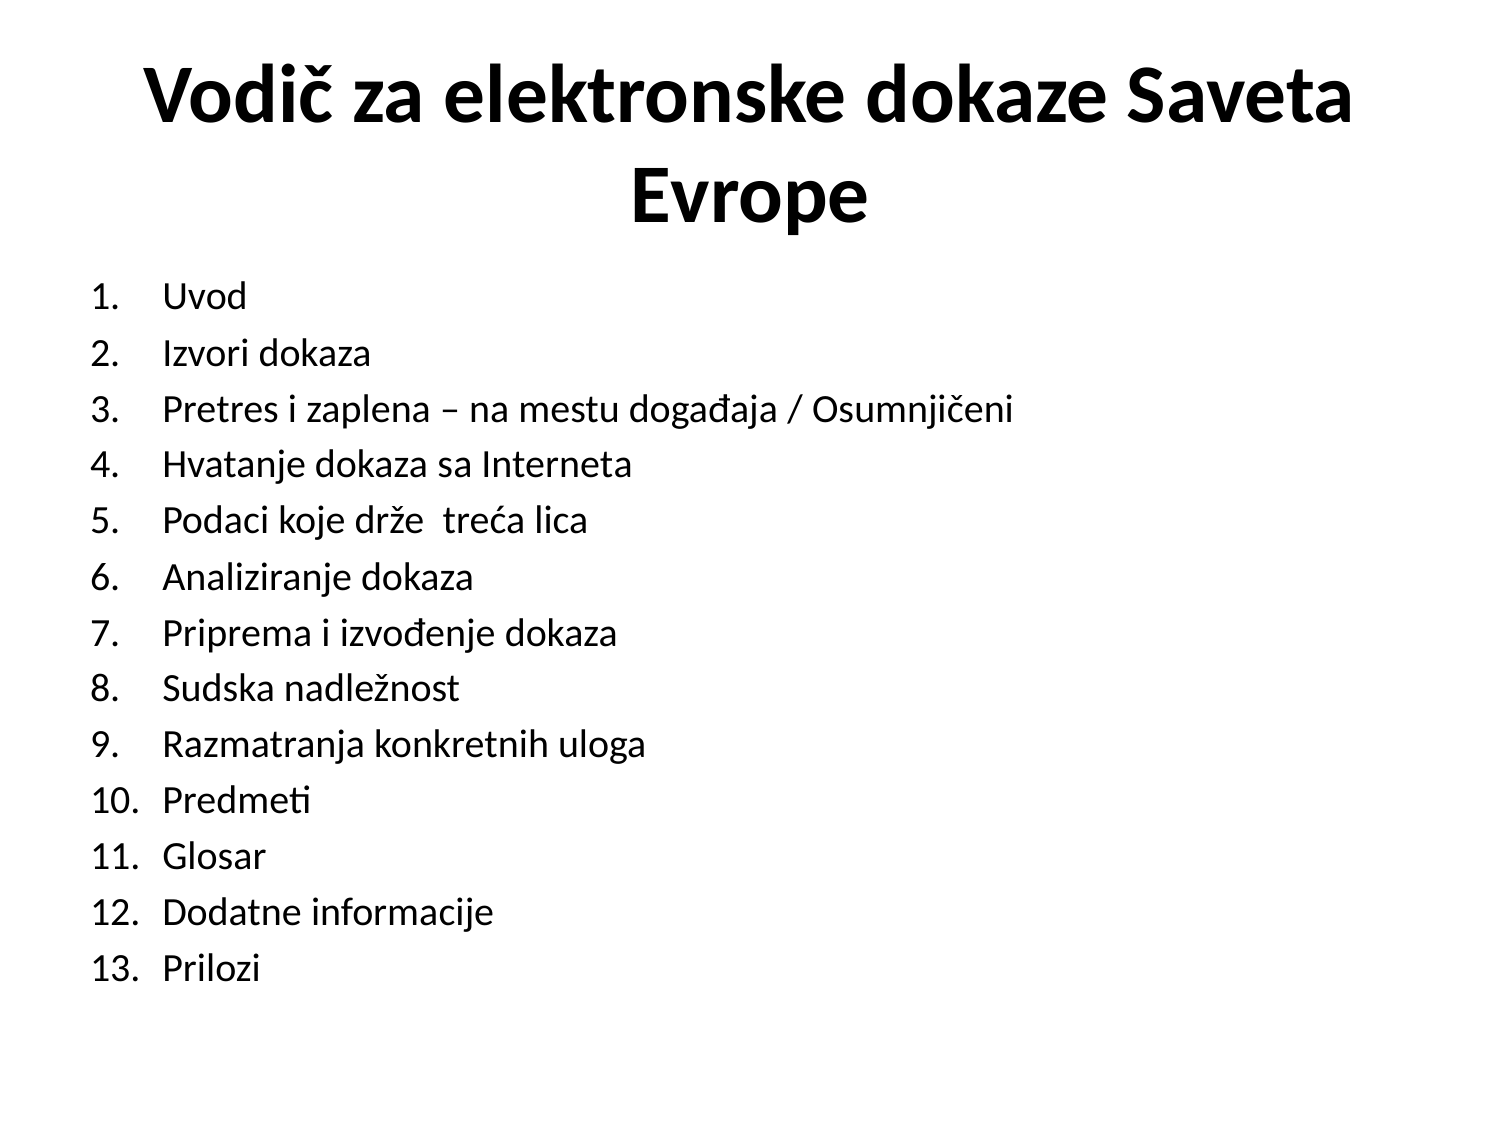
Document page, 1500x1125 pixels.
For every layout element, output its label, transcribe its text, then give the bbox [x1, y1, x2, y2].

title Vodič za elektronske dokaze Saveta Evrope [75, 45, 1425, 233]
list Uvod Izvori dokaza Pretres i zaplena – na mestu događaja / Osumnjičeni Hvatanje dokaza sa Interneta Podaci koje drže treća lica Analiziranje dokaza Priprema i izvođenje dokaza Sudska nadležnost Razmatranja konkretnih uloga Predmeti Glosar Dodatne informacije Prilozi [75, 262, 1425, 1005]
